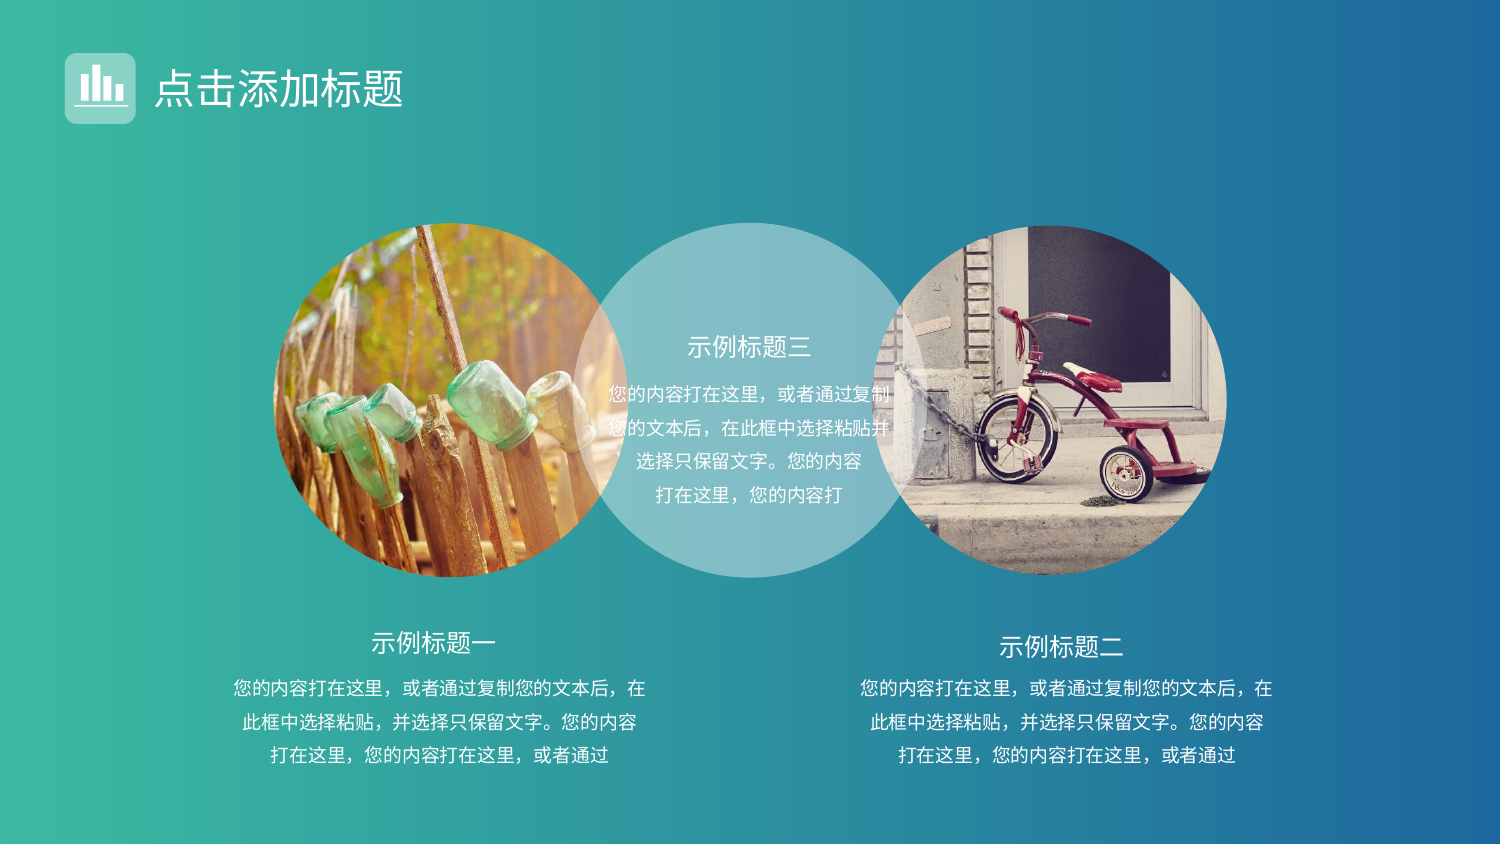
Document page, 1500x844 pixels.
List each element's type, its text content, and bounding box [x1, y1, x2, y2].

picture [0, 0, 1500, 844]
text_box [213, 619, 666, 769]
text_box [64, 52, 136, 125]
text_box 点击添加标题 [139, 55, 448, 121]
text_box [572, 222, 928, 578]
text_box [841, 623, 1293, 769]
